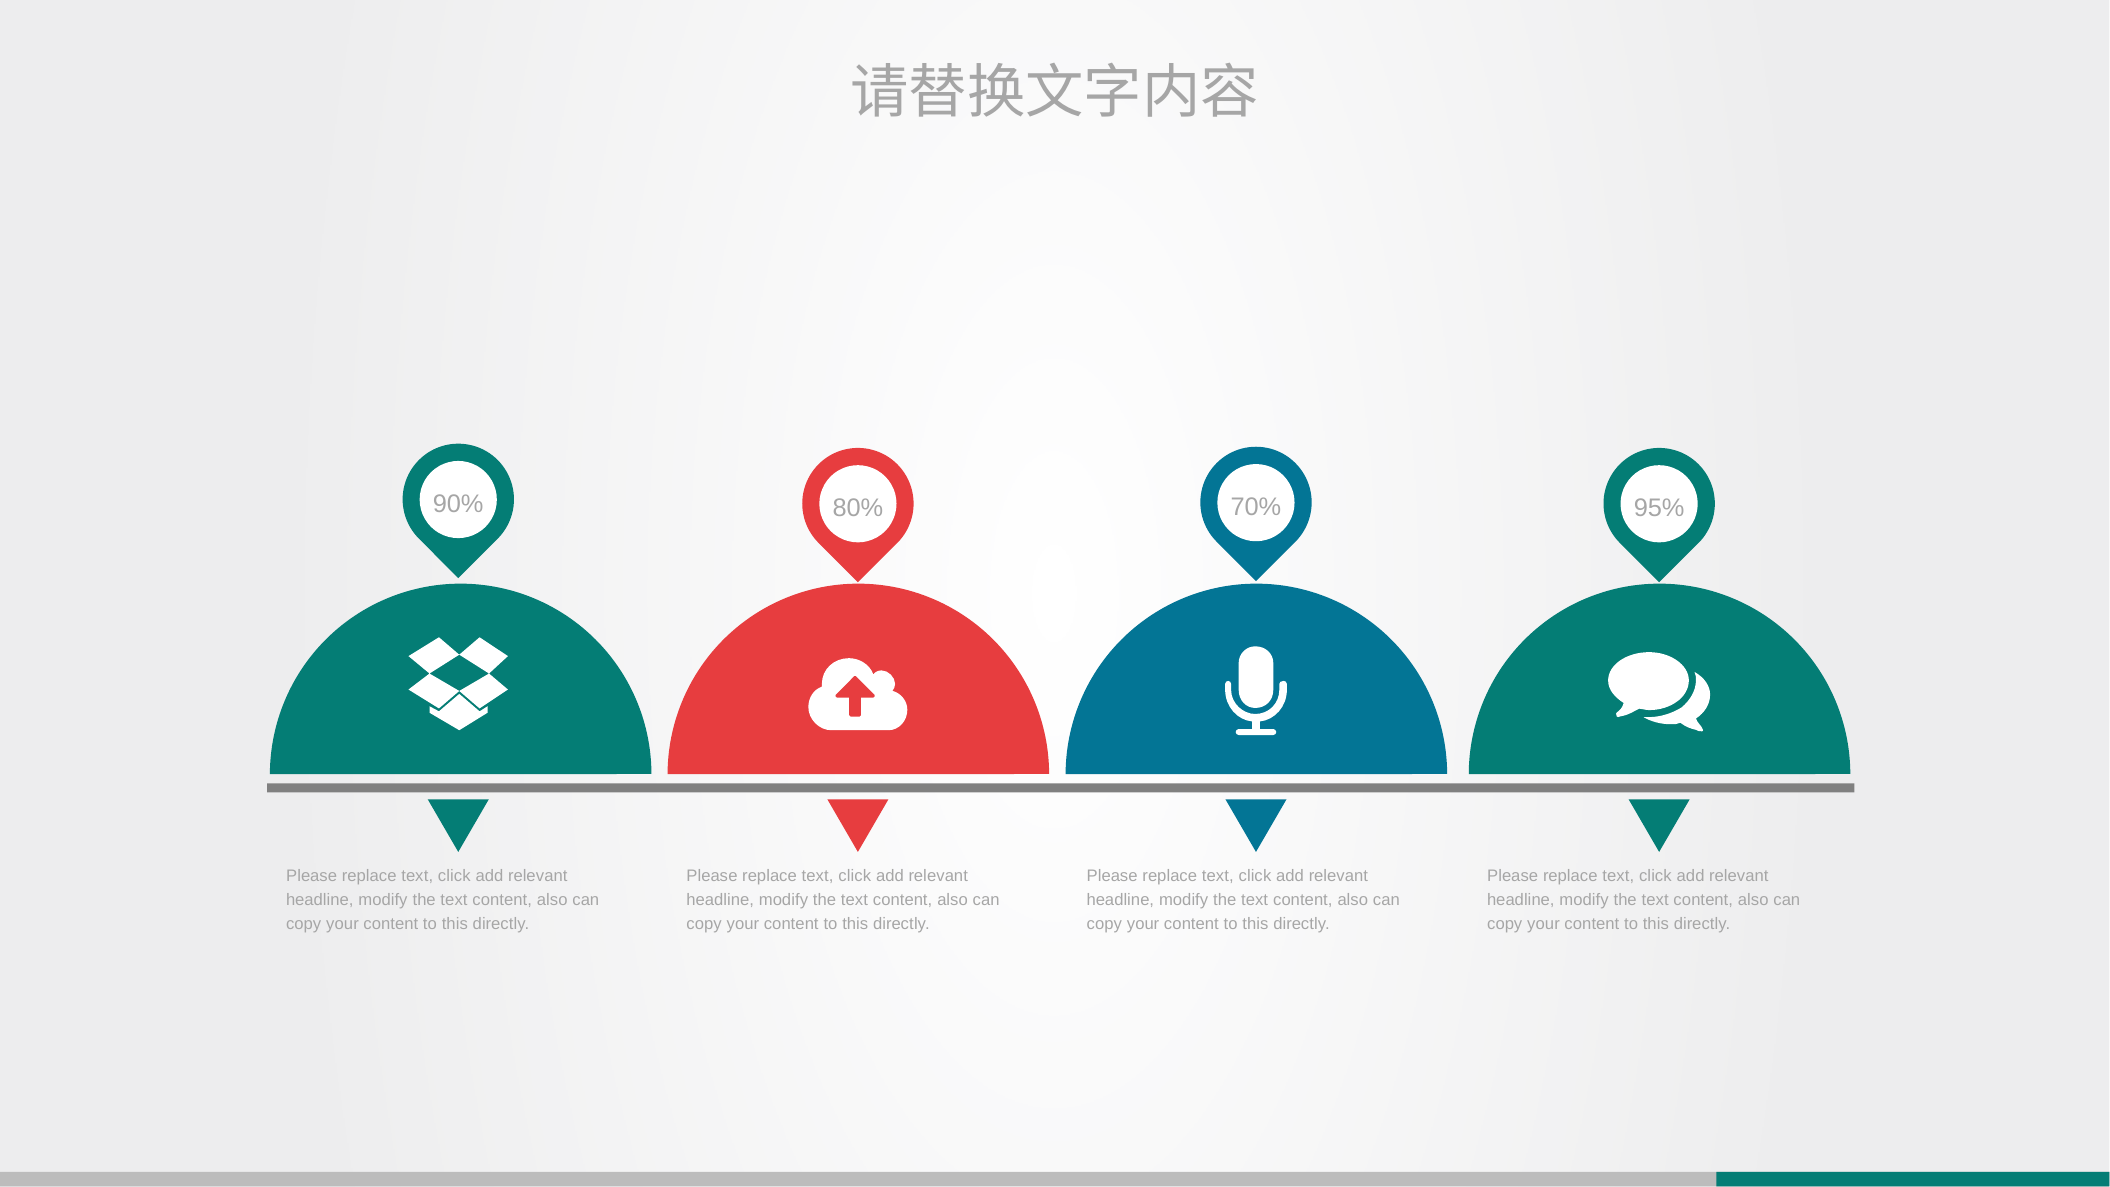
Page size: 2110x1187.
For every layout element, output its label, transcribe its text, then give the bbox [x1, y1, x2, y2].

text_box [1467, 582, 1852, 776]
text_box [1200, 446, 1312, 558]
text_box [1238, 646, 1274, 708]
text_box [408, 637, 508, 731]
text_box [808, 658, 908, 731]
text_box [1225, 680, 1287, 736]
text_box Please replace text, click add relevant headline, modify the text content, also can copy your content to this directly. [1487, 861, 1832, 933]
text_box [1603, 447, 1715, 560]
text_box [825, 798, 891, 854]
text_box [1608, 652, 1689, 718]
text_box Please replace text, click add relevant headline, modify the text content, also can copy your content to this directly. [1086, 861, 1431, 933]
text_box Please replace text, click add relevant headline, modify the text content, also can copy your content to this directly. [286, 861, 631, 933]
text_box [1064, 582, 1449, 776]
text_box [266, 782, 1855, 793]
text_box [1643, 671, 1711, 732]
text_box [1223, 798, 1289, 854]
picture [0, 0, 2110, 1171]
text_box [268, 582, 653, 776]
text_box [666, 582, 1051, 776]
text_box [402, 443, 514, 555]
text_box [425, 798, 491, 854]
text_box Please replace text, click add relevant headline, modify the text content, also can copy your content to this directly. [686, 861, 1031, 933]
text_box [802, 447, 914, 560]
text_box [1626, 798, 1692, 854]
text_box 请替换文字内容 [820, 32, 1289, 124]
